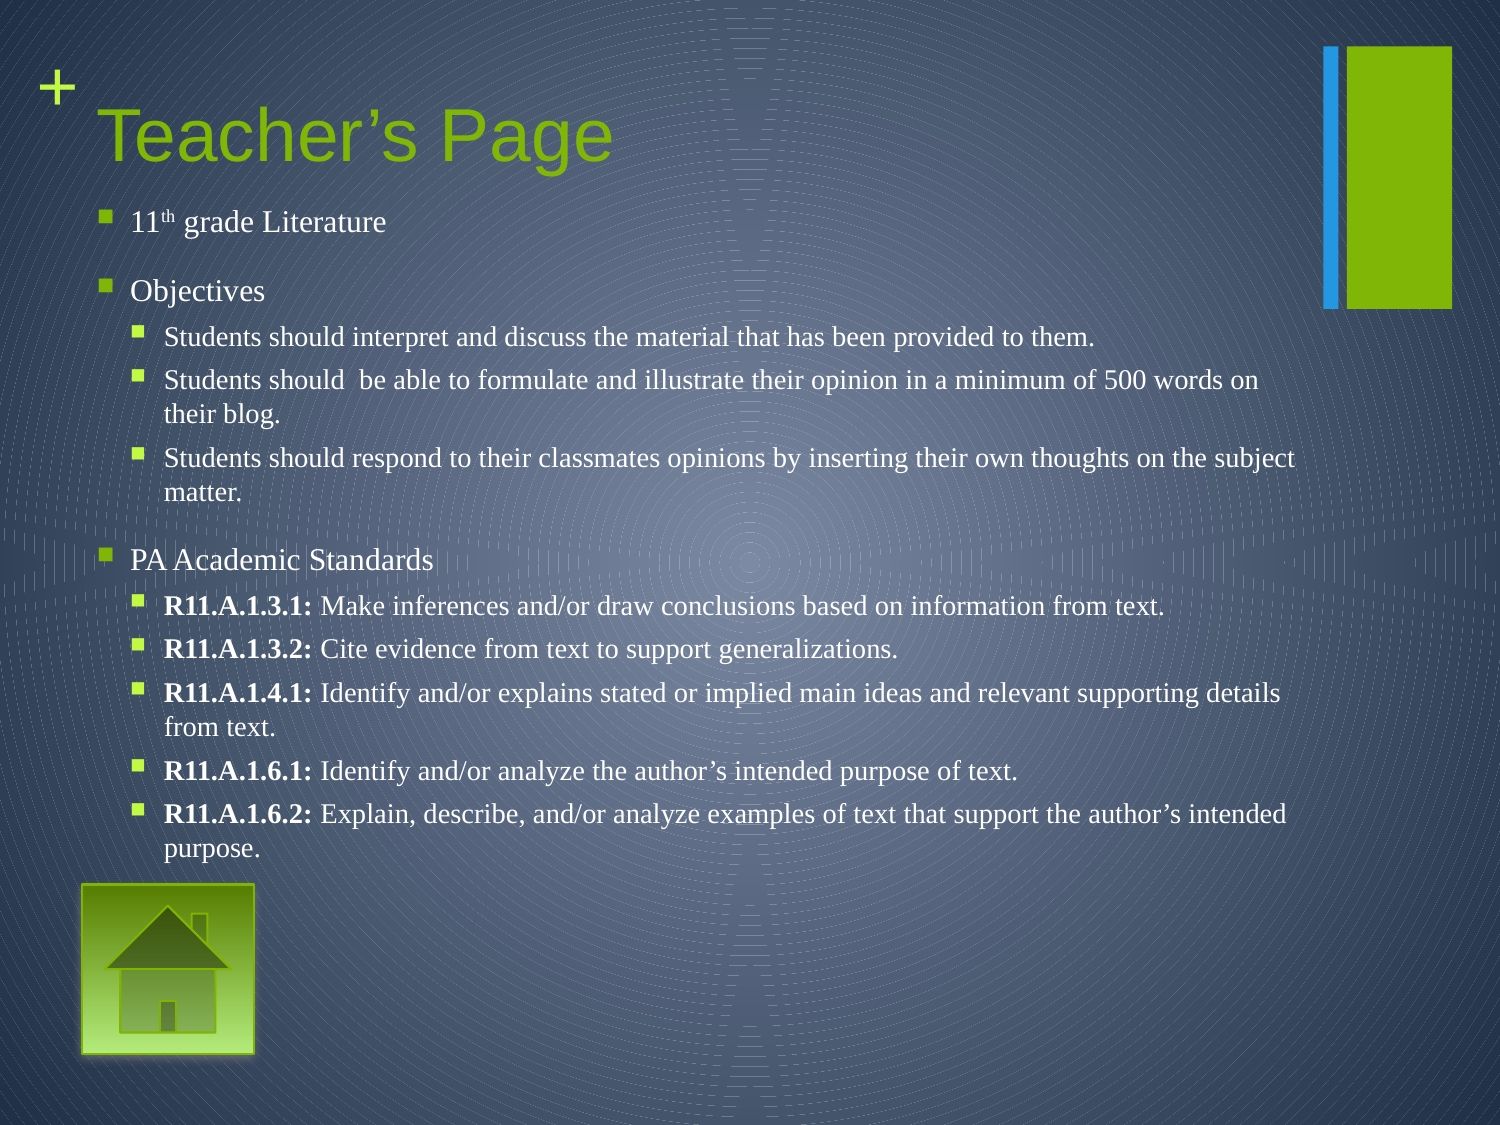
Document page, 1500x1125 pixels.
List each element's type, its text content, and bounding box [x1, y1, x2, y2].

list 11th grade Literature Objectives Students should interpret and discuss the material that has been provided to them. Students should be able to formulate and illustrate their opinion in a minimum of 500 words on their blog. Students should respond to their classmates opinions by inserting their own thoughts on the subject matter. PA Academic Standards R11.A.1.3.1: Make inferences and/or draw conclusions based on information from text. R11.A.1.3.2: Cite evidence from text to support generalizations. R11.A.1.4.1: Identify and/or explains stated or implied main ideas and relevant supporting details from text. R11.A.1.6.1: Identify and/or analyze the author’s intended purpose of text. R11.A.1.6.2: Explain, describe, and/or analyze examples of text that support the author’s intended purpose. [81, 193, 1322, 873]
title Teacher’s Page [81, 79, 1322, 193]
